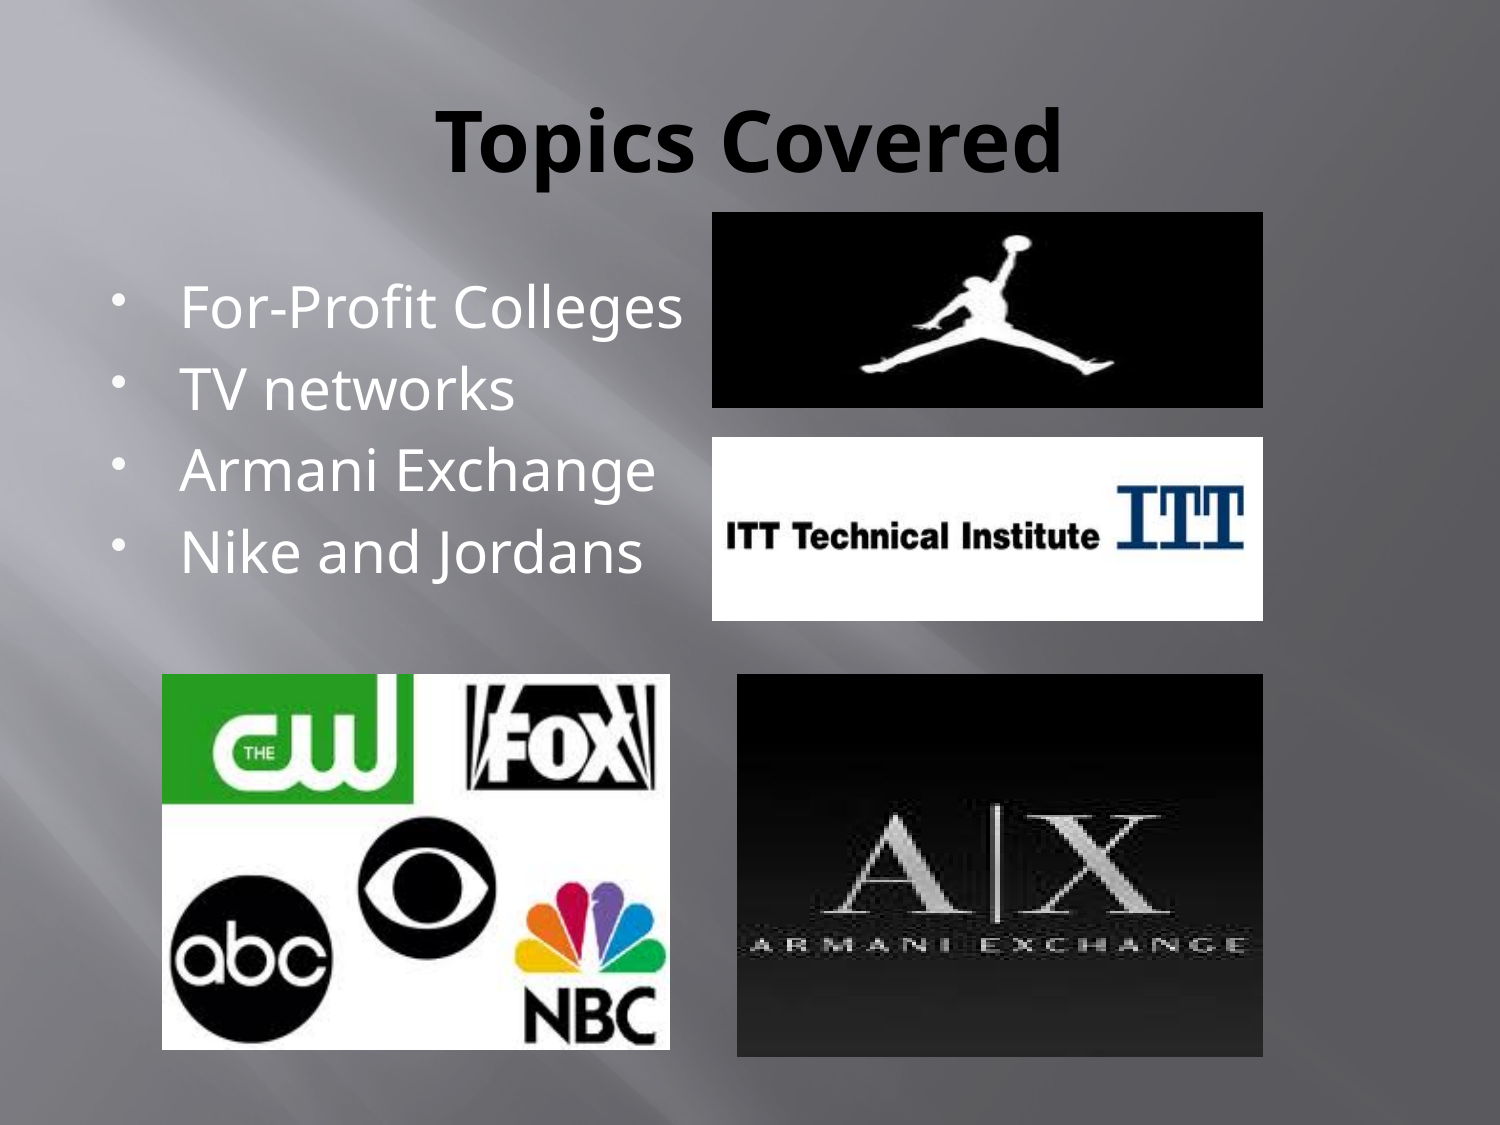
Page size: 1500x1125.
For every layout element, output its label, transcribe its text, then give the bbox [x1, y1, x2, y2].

picture [712, 212, 1263, 408]
title Topics Covered [75, 45, 1425, 233]
picture [737, 674, 1263, 1057]
picture [162, 674, 671, 1051]
picture [712, 437, 1263, 621]
list For-Profit Colleges TV networks Armani Exchange Nike and Jordans [75, 262, 1425, 1035]
